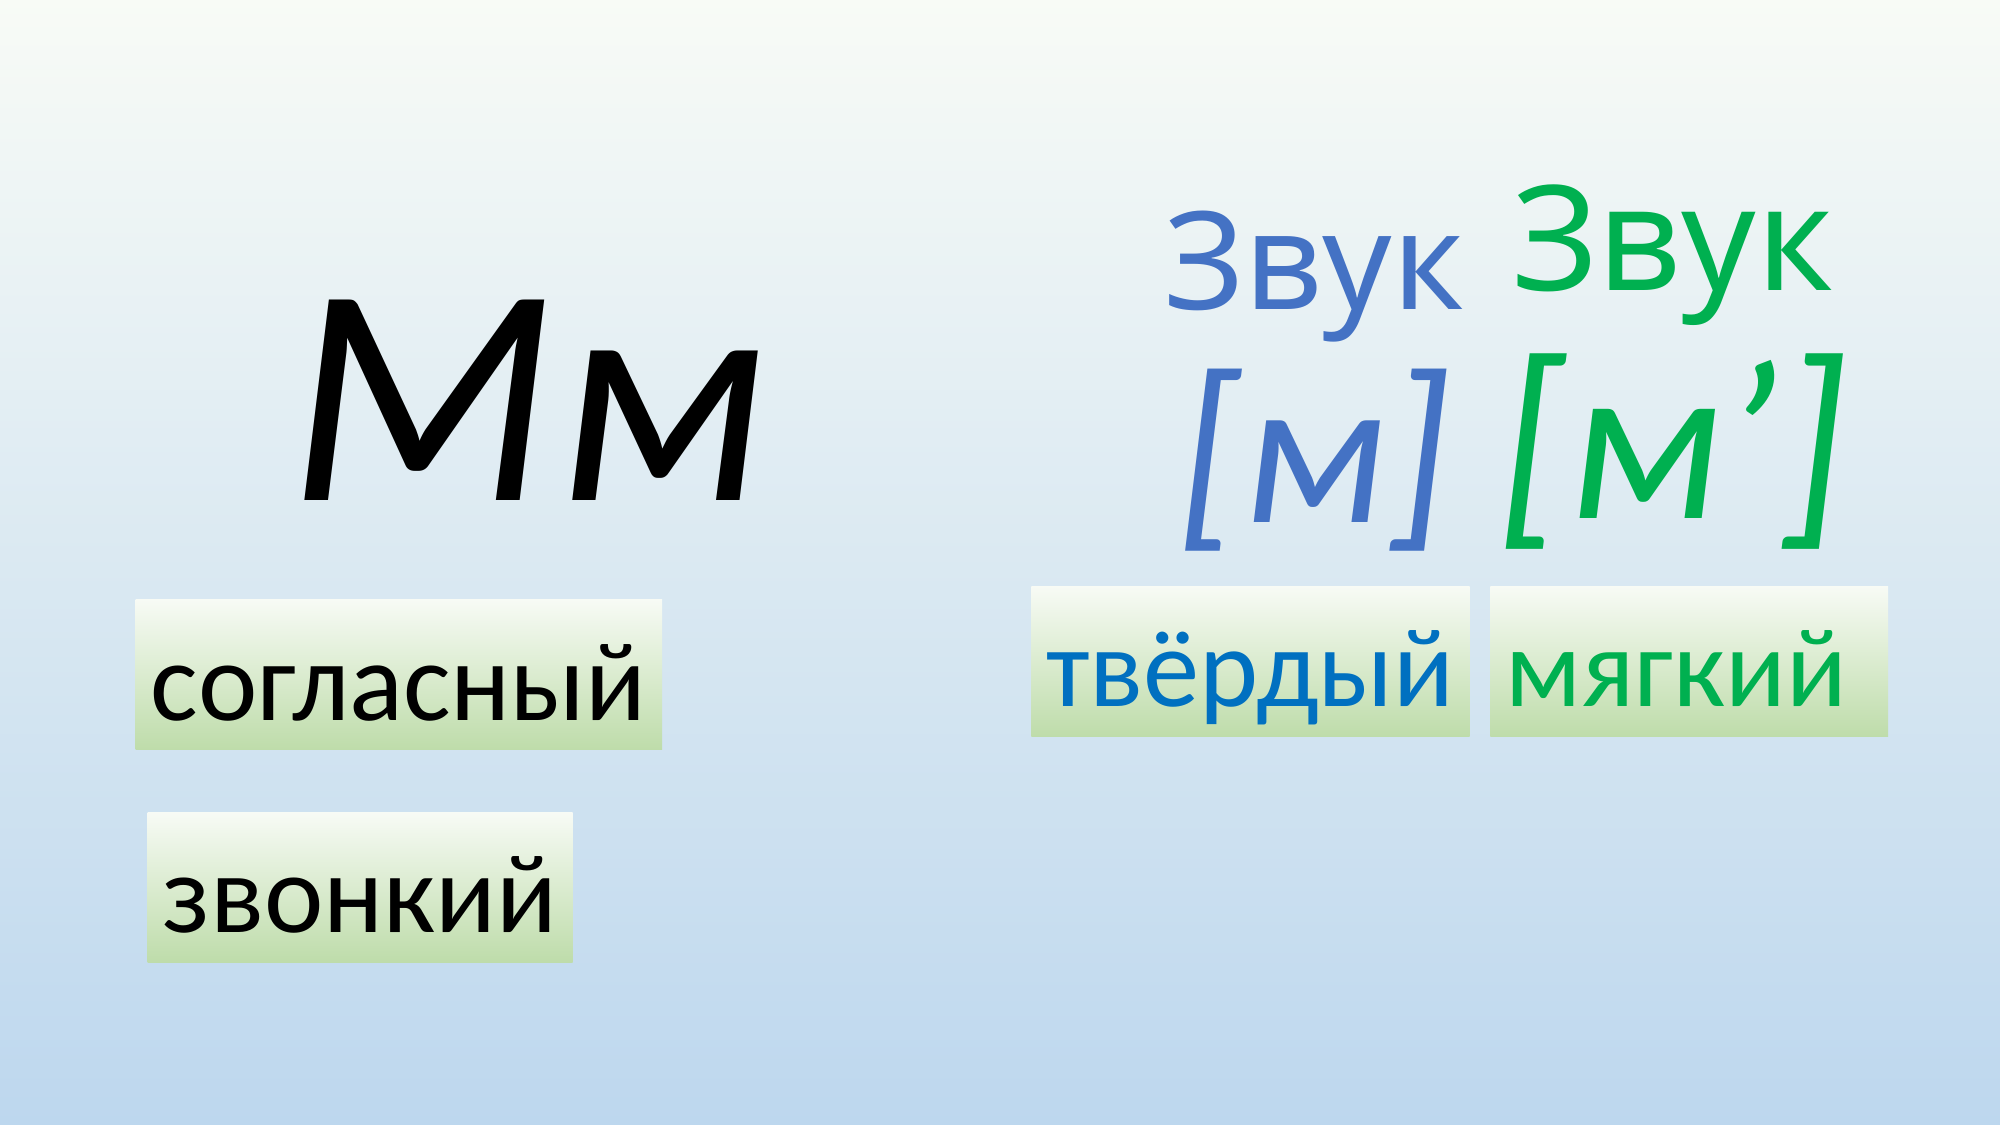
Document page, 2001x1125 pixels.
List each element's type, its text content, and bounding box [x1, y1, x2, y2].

text_box согласный [135, 599, 663, 750]
text_box Звук [м] [1036, 184, 1394, 576]
text_box звонкий [147, 812, 573, 963]
text_box Звук [м’] [1394, 156, 1951, 576]
title Мм [249, 184, 807, 576]
text_box мягкий [1490, 586, 1889, 737]
text_box твёрдый [1031, 586, 1470, 737]
